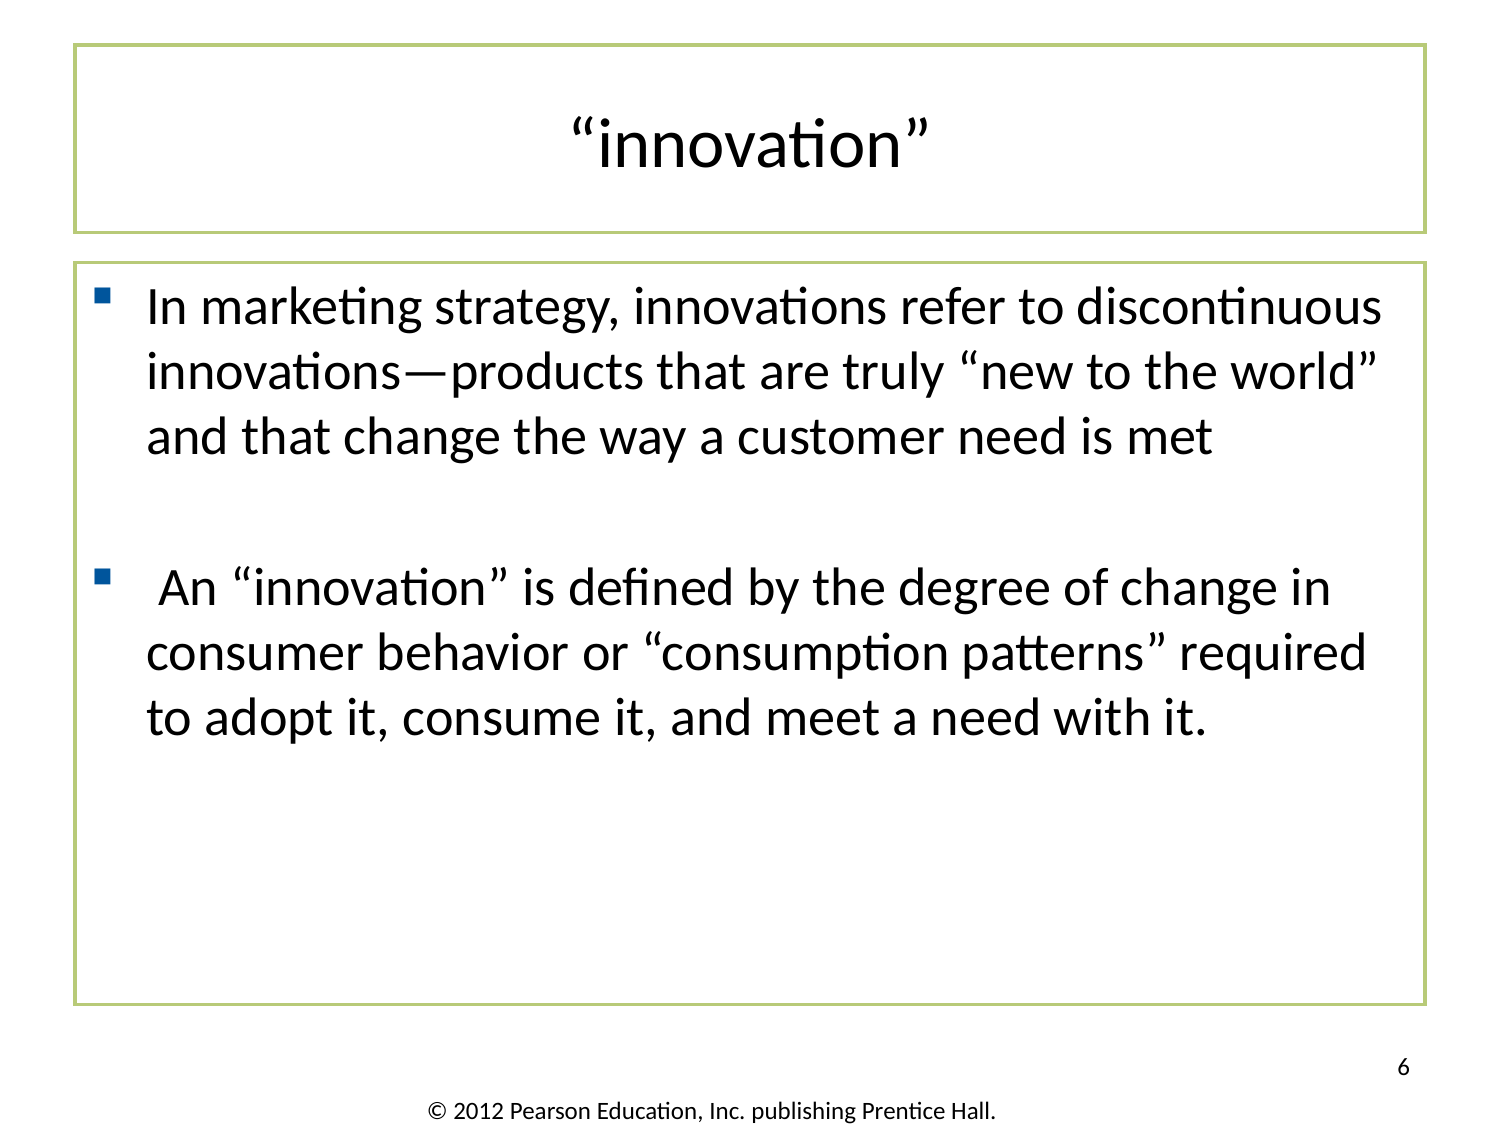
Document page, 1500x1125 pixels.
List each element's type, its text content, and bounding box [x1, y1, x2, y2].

slide_number 6 [1074, 1042, 1425, 1103]
title “innovation” [73, 43, 1427, 234]
list In marketing strategy, innovations refer to discontinuous innovations—products that are truly “new to the world” and that change the way a customer need is met An “innovation” is defined by the degree of change in consumer behavior or “consumption patterns” required to adopt it, consume it, and meet a need with it. [73, 261, 1427, 1006]
